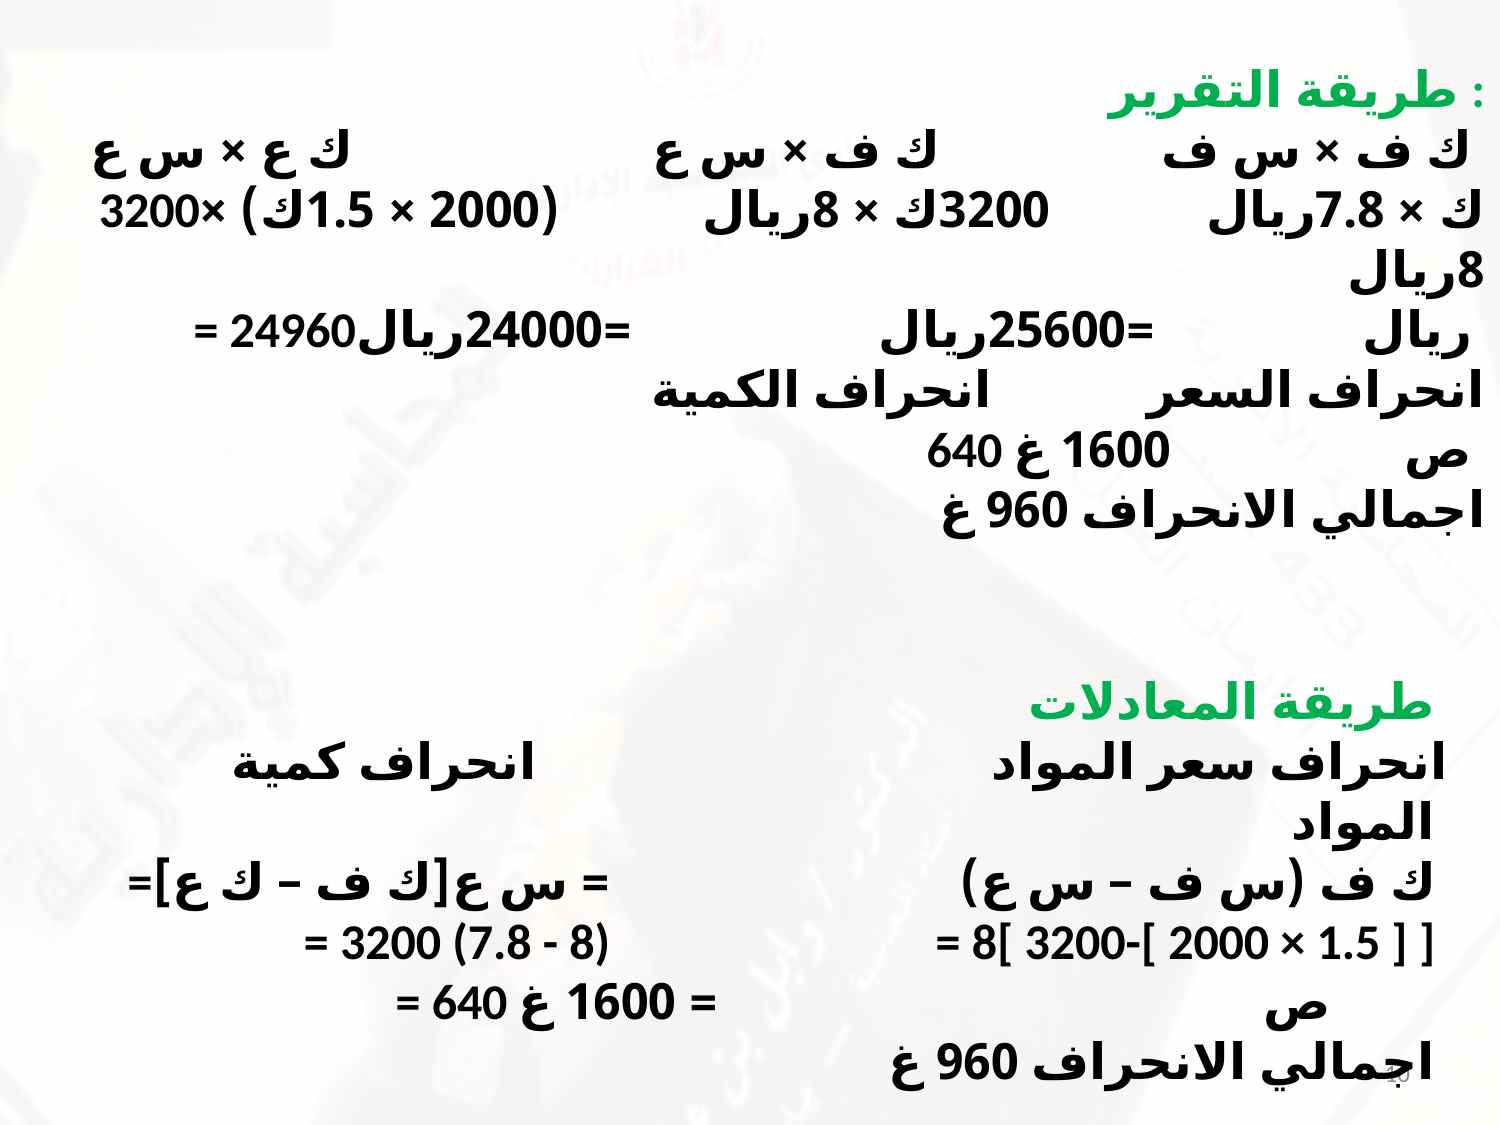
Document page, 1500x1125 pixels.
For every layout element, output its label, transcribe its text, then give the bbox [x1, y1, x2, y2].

text_box طريقة التقرير : ك ف × س ف ك ف × س ع ك ع × س ع 3200ك × 7.8ريال 3200ك × 8ريال (2000 × 1.5ك) × 8ريال = 24960ريال =25600ريال =24000ريال انحراف السعر انحراف الكمية 640 ص 1600 غ اجمالي الانحراف 960 غ [0, 49, 1500, 545]
text_box طريقة المعادلات انحراف سعر المواد انحراف كمية المواد =ك ف (س ف – س ع) = س ع[ك ف – ك ع] = 3200 (7.8 - 8) = 8[ 3200-[ 2000 × 1.5 ] ] = 640 ص = 1600 غ اجمالي الانحراف 960 غ [62, 662, 1463, 1098]
slide_number 10 [1074, 1098, 1425, 1103]
